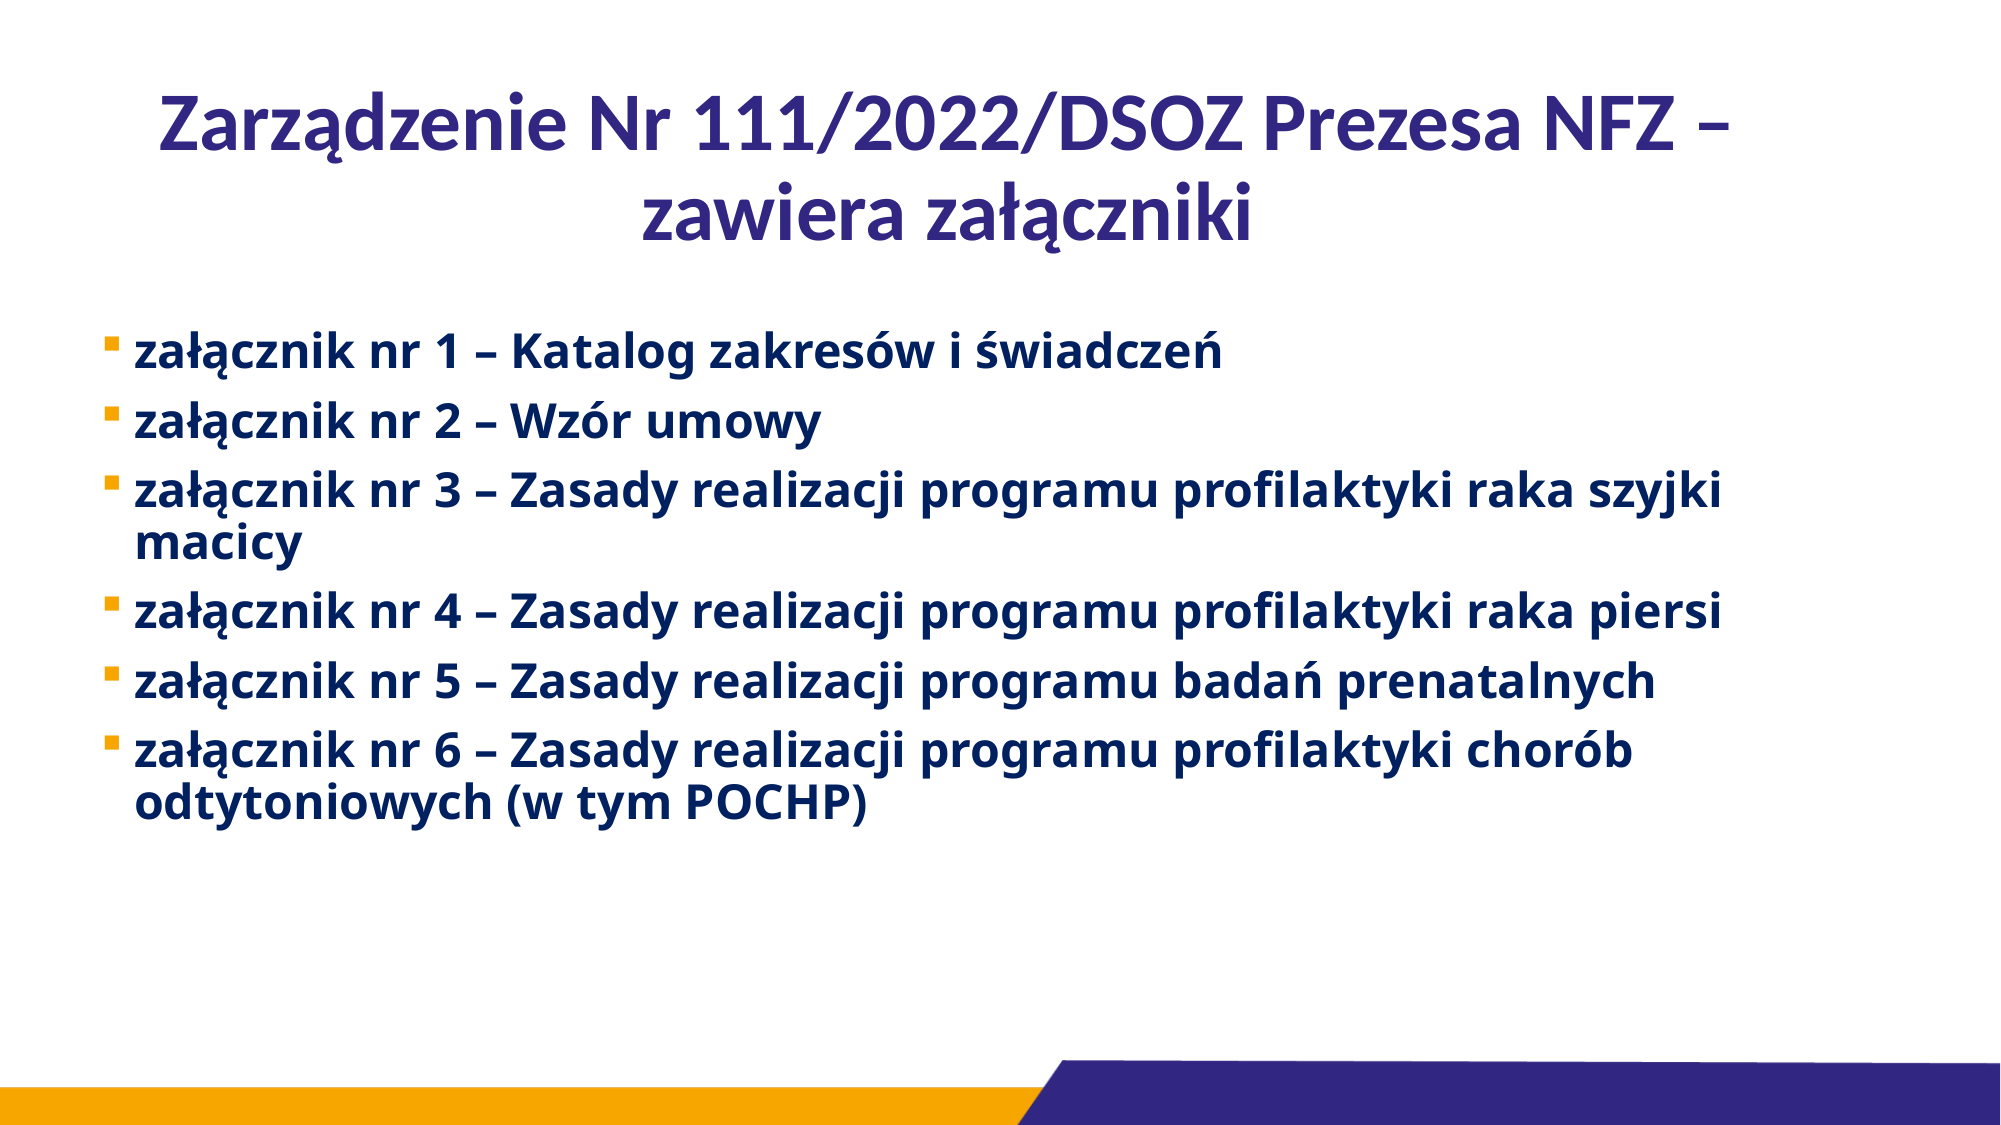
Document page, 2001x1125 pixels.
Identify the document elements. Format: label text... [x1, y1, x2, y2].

picture [0, 1060, 2001, 1125]
list załącznik nr 1 – Katalog zakresów i świadczeń załącznik nr 2 – Wzór umowy załącznik nr 3 – Zasady realizacji programu profilaktyki raka szyjki macicy załącznik nr 4 – Zasady realizacji programu profilaktyki raka piersi załącznik nr 5 – Zasady realizacji programu badań prenatalnych załącznik nr 6 – Zasady realizacji programu profilaktyki chorób odtytoniowych (w tym POCHP) [85, 319, 1811, 846]
title Zarządzenie Nr 111/2022/DSOZ Prezesa NFZ – zawiera załączniki [85, 59, 1811, 278]
